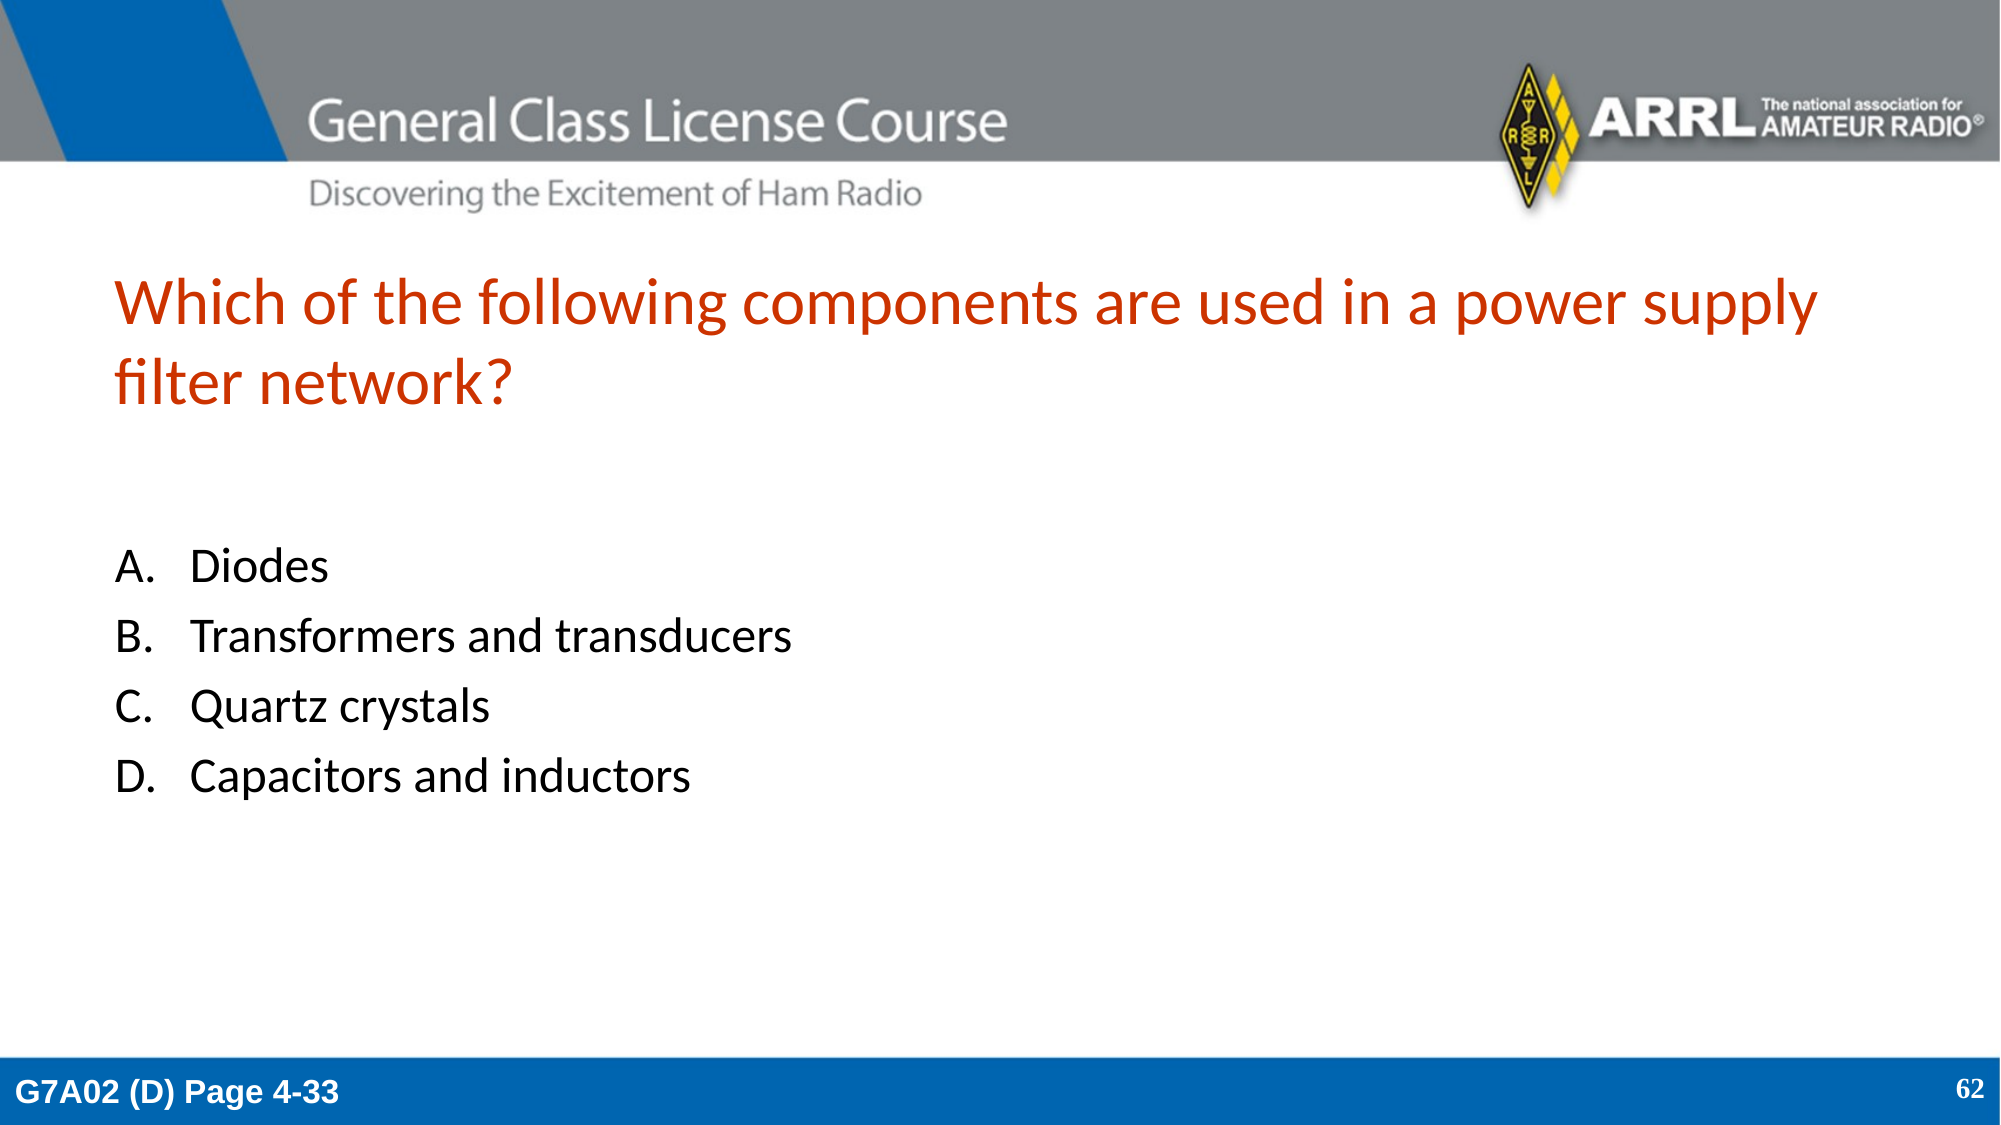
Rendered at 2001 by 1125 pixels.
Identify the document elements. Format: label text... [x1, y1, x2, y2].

picture [0, 0, 2001, 1125]
title Which of the following components are used in a power supply filter network? [99, 249, 1900, 468]
text_box 62 [1875, 1062, 2000, 1113]
text_box G7A02 (D) Page 4-33 [0, 1062, 1313, 1118]
list Diodes Transformers and transducers Quartz crystals Capacitors and inductors [99, 525, 1900, 1005]
